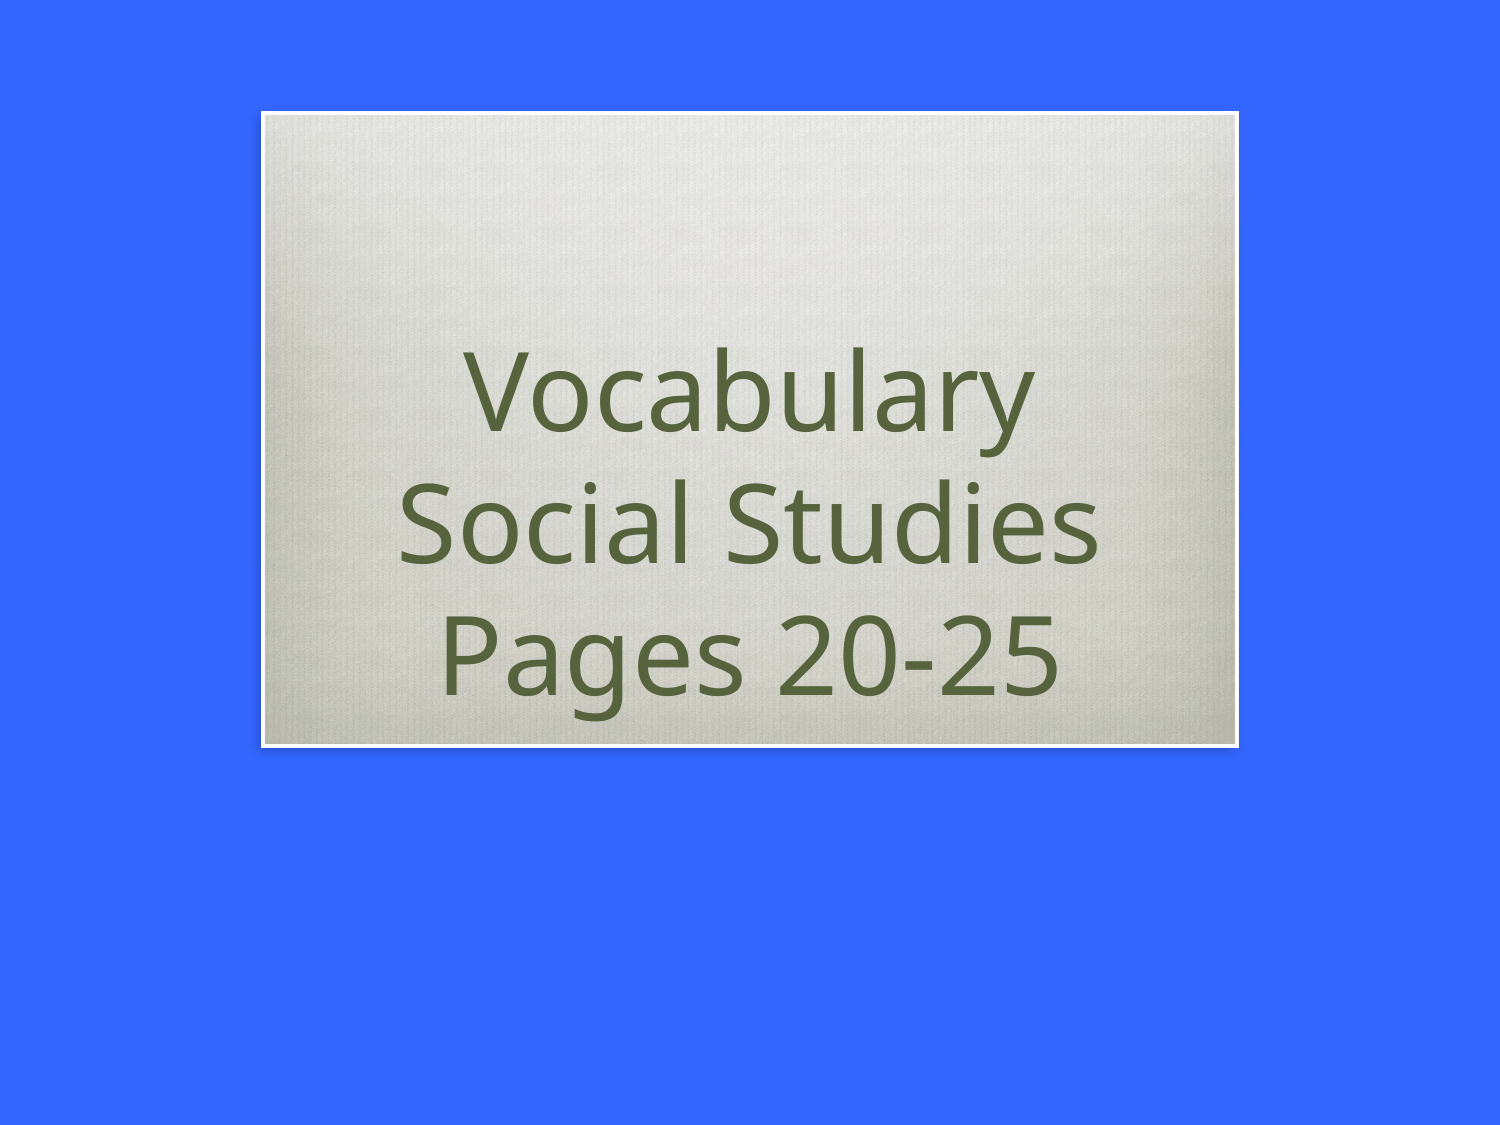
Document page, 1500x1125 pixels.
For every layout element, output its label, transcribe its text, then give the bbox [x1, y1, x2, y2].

title Vocabulary Social Studies Pages 20-25 [112, 312, 1388, 725]
picture [265, 115, 1235, 312]
picture [265, 725, 1235, 744]
